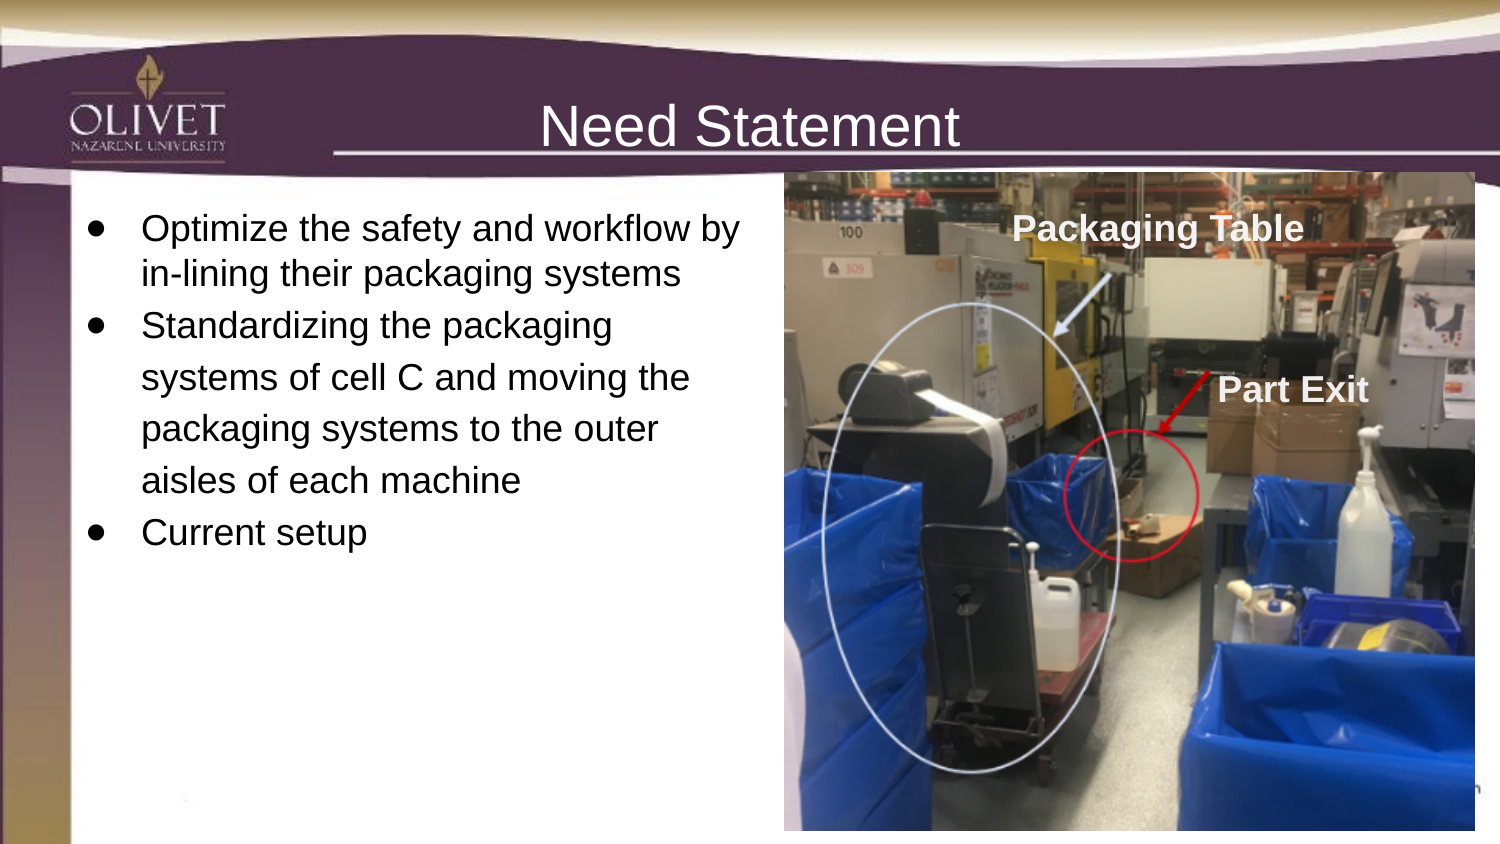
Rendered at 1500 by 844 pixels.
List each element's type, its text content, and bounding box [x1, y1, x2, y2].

list Optimize the safety and workflow by in-lining their packaging systems Standardizing the packaging systems of cell C and moving the packaging systems to the outer aisles of each machine Current setup [51, 189, 769, 798]
picture [0, 0, 1500, 844]
title Need Statement [51, 72, 1449, 167]
